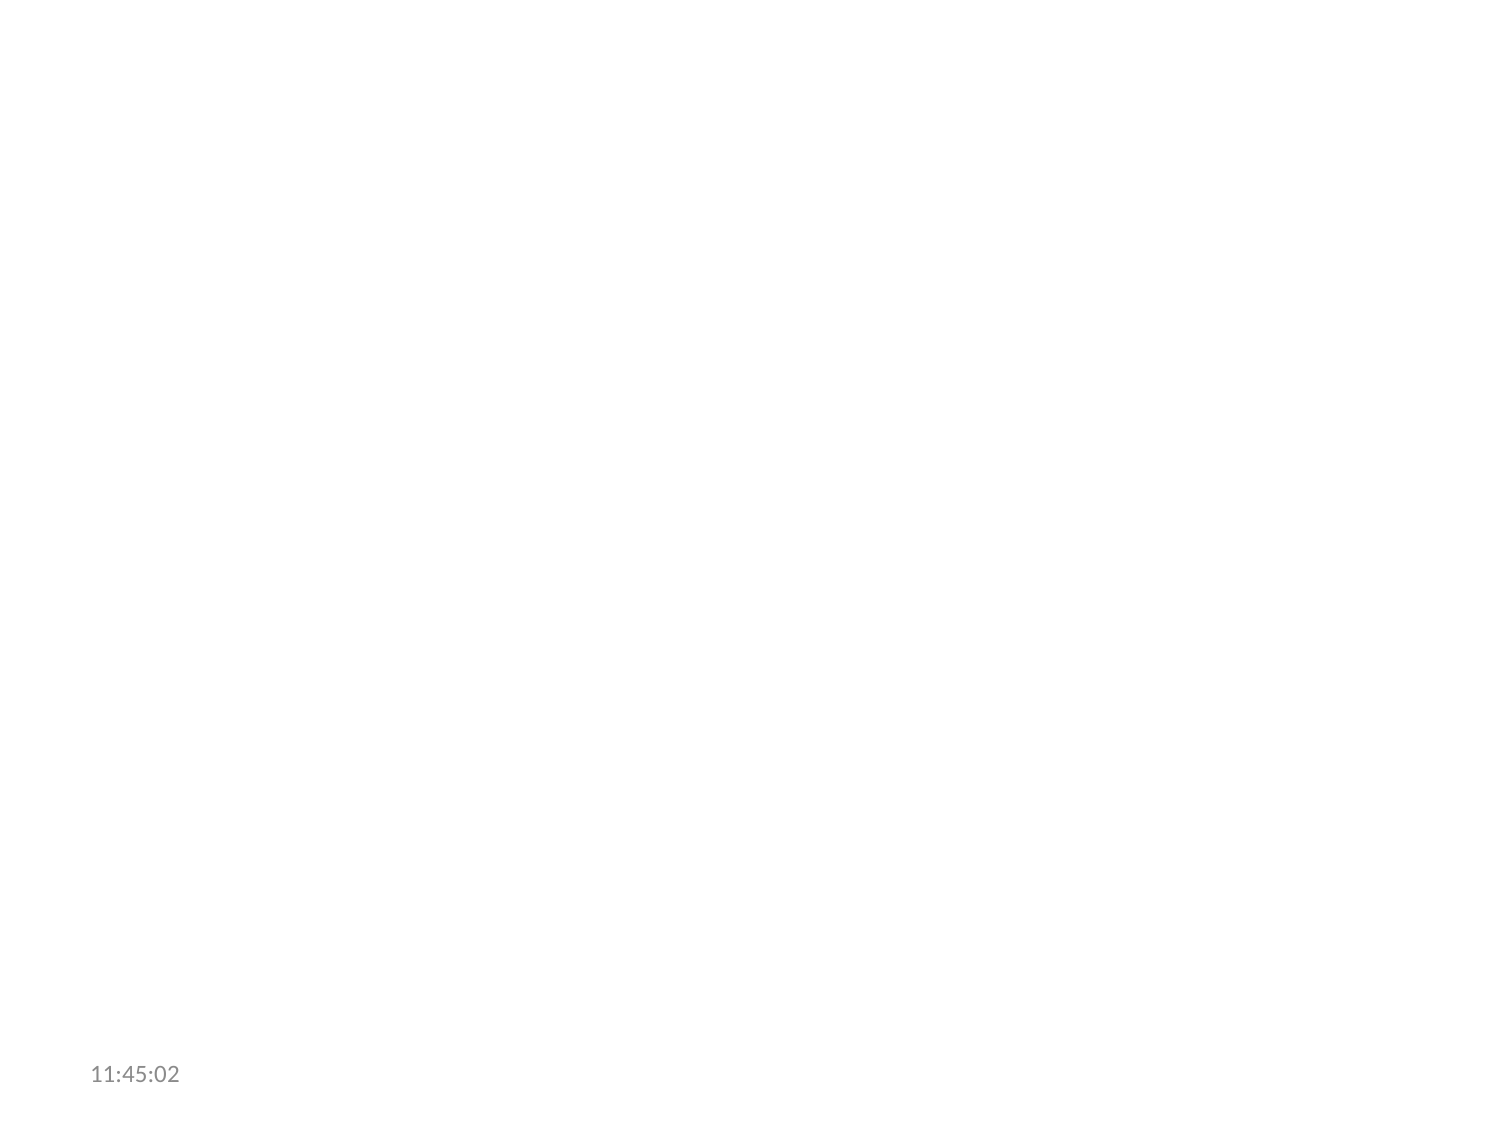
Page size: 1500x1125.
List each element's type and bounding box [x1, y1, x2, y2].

slide_number [75, 1042, 425, 1103]
